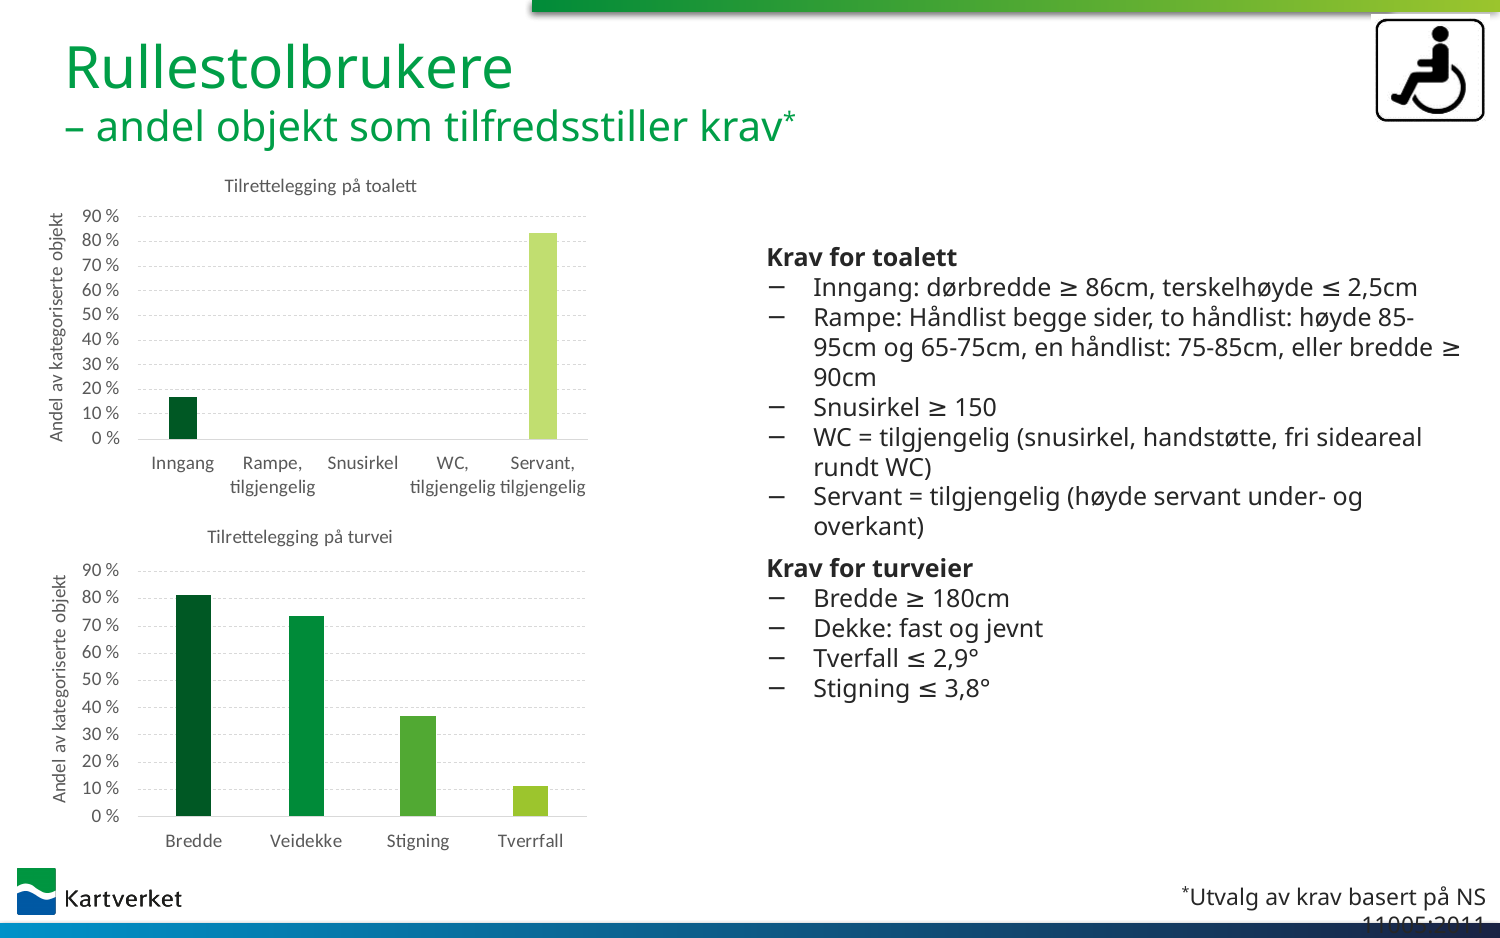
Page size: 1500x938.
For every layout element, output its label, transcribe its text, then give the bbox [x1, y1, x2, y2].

text_box *Utvalg av krav basert på NS 11005:2011 [1068, 873, 1500, 938]
text_box Krav for toalett Inngang: dørbredde ≥ 86cm, terskelhøyde ≤ 2,5cm Rampe: Håndlist begge sider, to håndlist: høyde 85-95cm og 65-75cm, en håndlist: 75-85cm, eller bredde ≥ 90cm Snusirkel ≥ 150 WC = tilgjengelig (snusirkel, handstøtte, fri sideareal rundt WC) Servant = tilgjengelig (høyde servant under- og overkant) [751, 234, 1483, 545]
text_box Rullestolbrukere – andel objekt som tilfredsstiller krav* [49, 14, 1431, 158]
picture [1371, 13, 1491, 127]
picture [41, 166, 599, 505]
text_box Krav for turveier Bredde ≥ 180cm Dekke: fast og jevnt Tverfall ≤ 2,9° Stigning ≤ 3,8° [751, 545, 1483, 710]
picture [41, 520, 598, 859]
